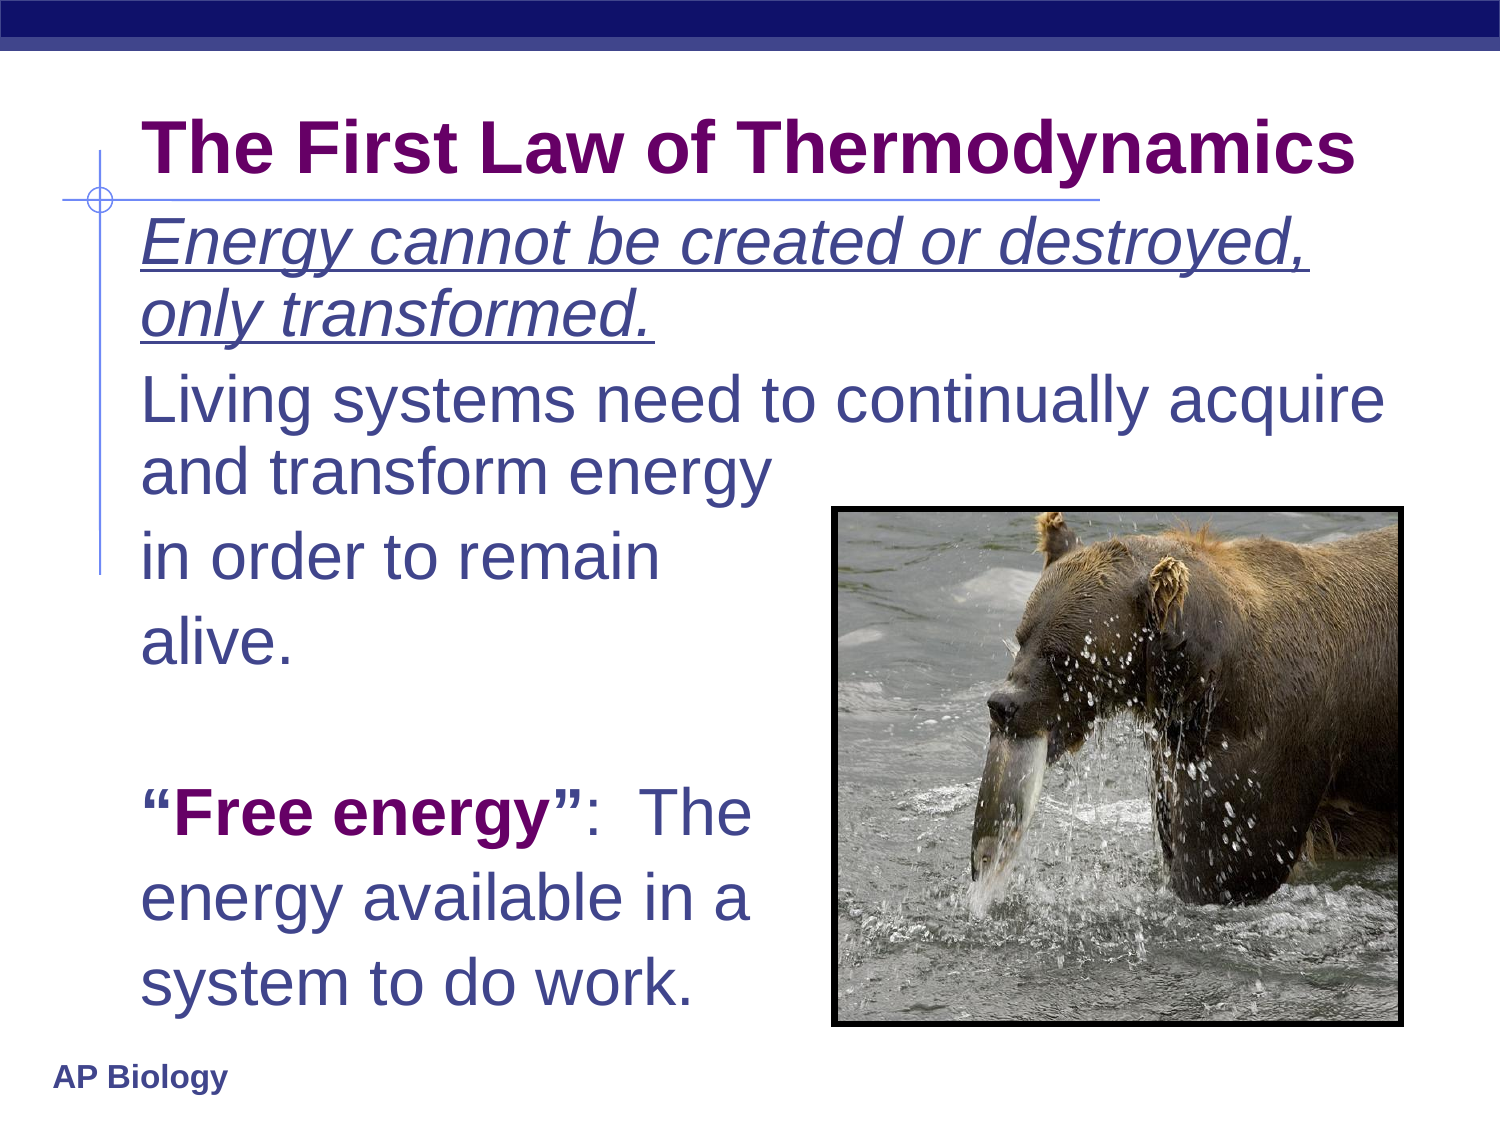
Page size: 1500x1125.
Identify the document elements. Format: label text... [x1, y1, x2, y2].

list Energy cannot be created or destroyed, only transformed. Living systems need to continually acquire and transform energy in order to remain alive. “Free energy”: The energy available in a system to do work. [125, 200, 1448, 1116]
picture [837, 512, 1398, 1021]
title The First Law of Thermodynamics [75, 50, 1425, 238]
